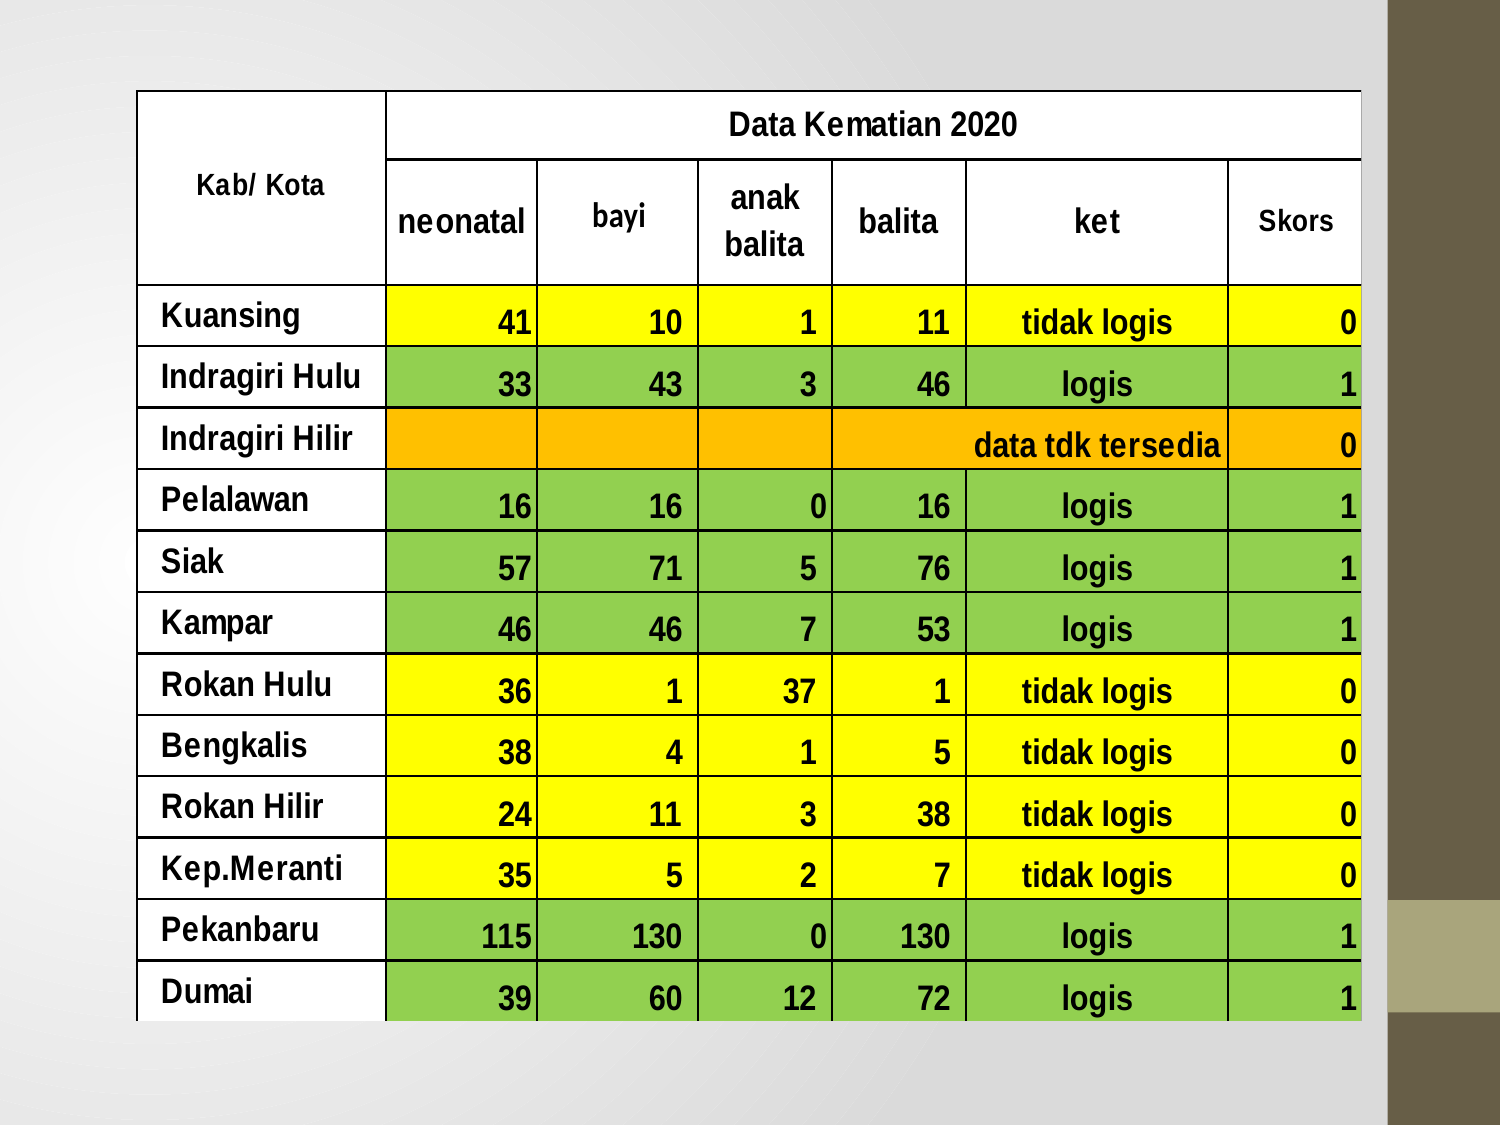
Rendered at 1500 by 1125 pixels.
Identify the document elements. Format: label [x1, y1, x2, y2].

text_box [135, 89, 1364, 1024]
